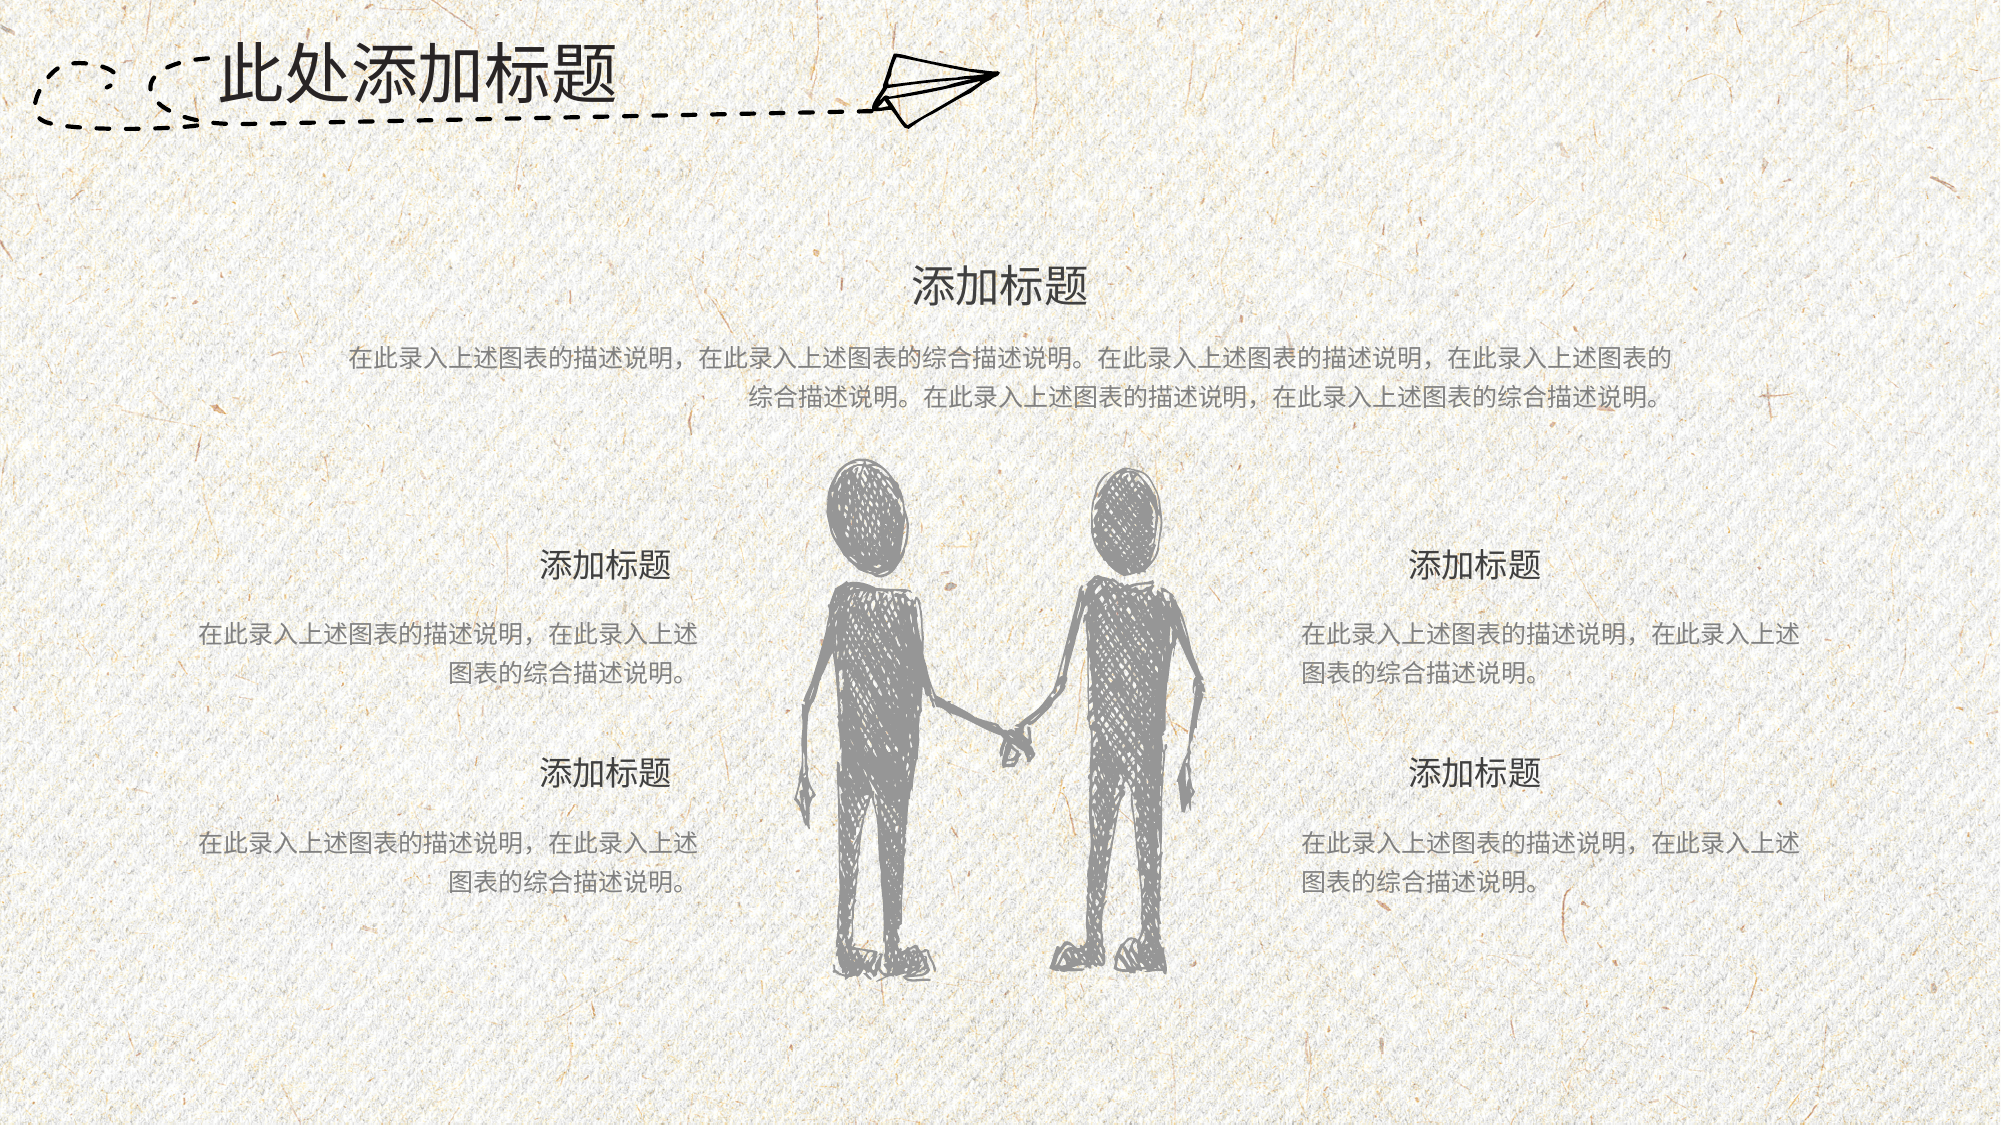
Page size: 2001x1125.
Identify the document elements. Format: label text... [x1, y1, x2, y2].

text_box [168, 745, 714, 901]
text_box 添加标题 [754, 250, 1246, 319]
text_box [1286, 536, 1831, 693]
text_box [168, 536, 714, 693]
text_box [793, 457, 1206, 986]
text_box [1286, 745, 1831, 901]
text_box 在此录入上述图表的描述说明，在此录入上述图表的综合描述说明。在此录入上述图表的描述说明，在此录入上述图表的综合描述说明。在此录入上述图表的描述说明，在此录入上述图表的综合描述说明。 [311, 326, 1689, 458]
picture [0, 0, 2001, 1125]
